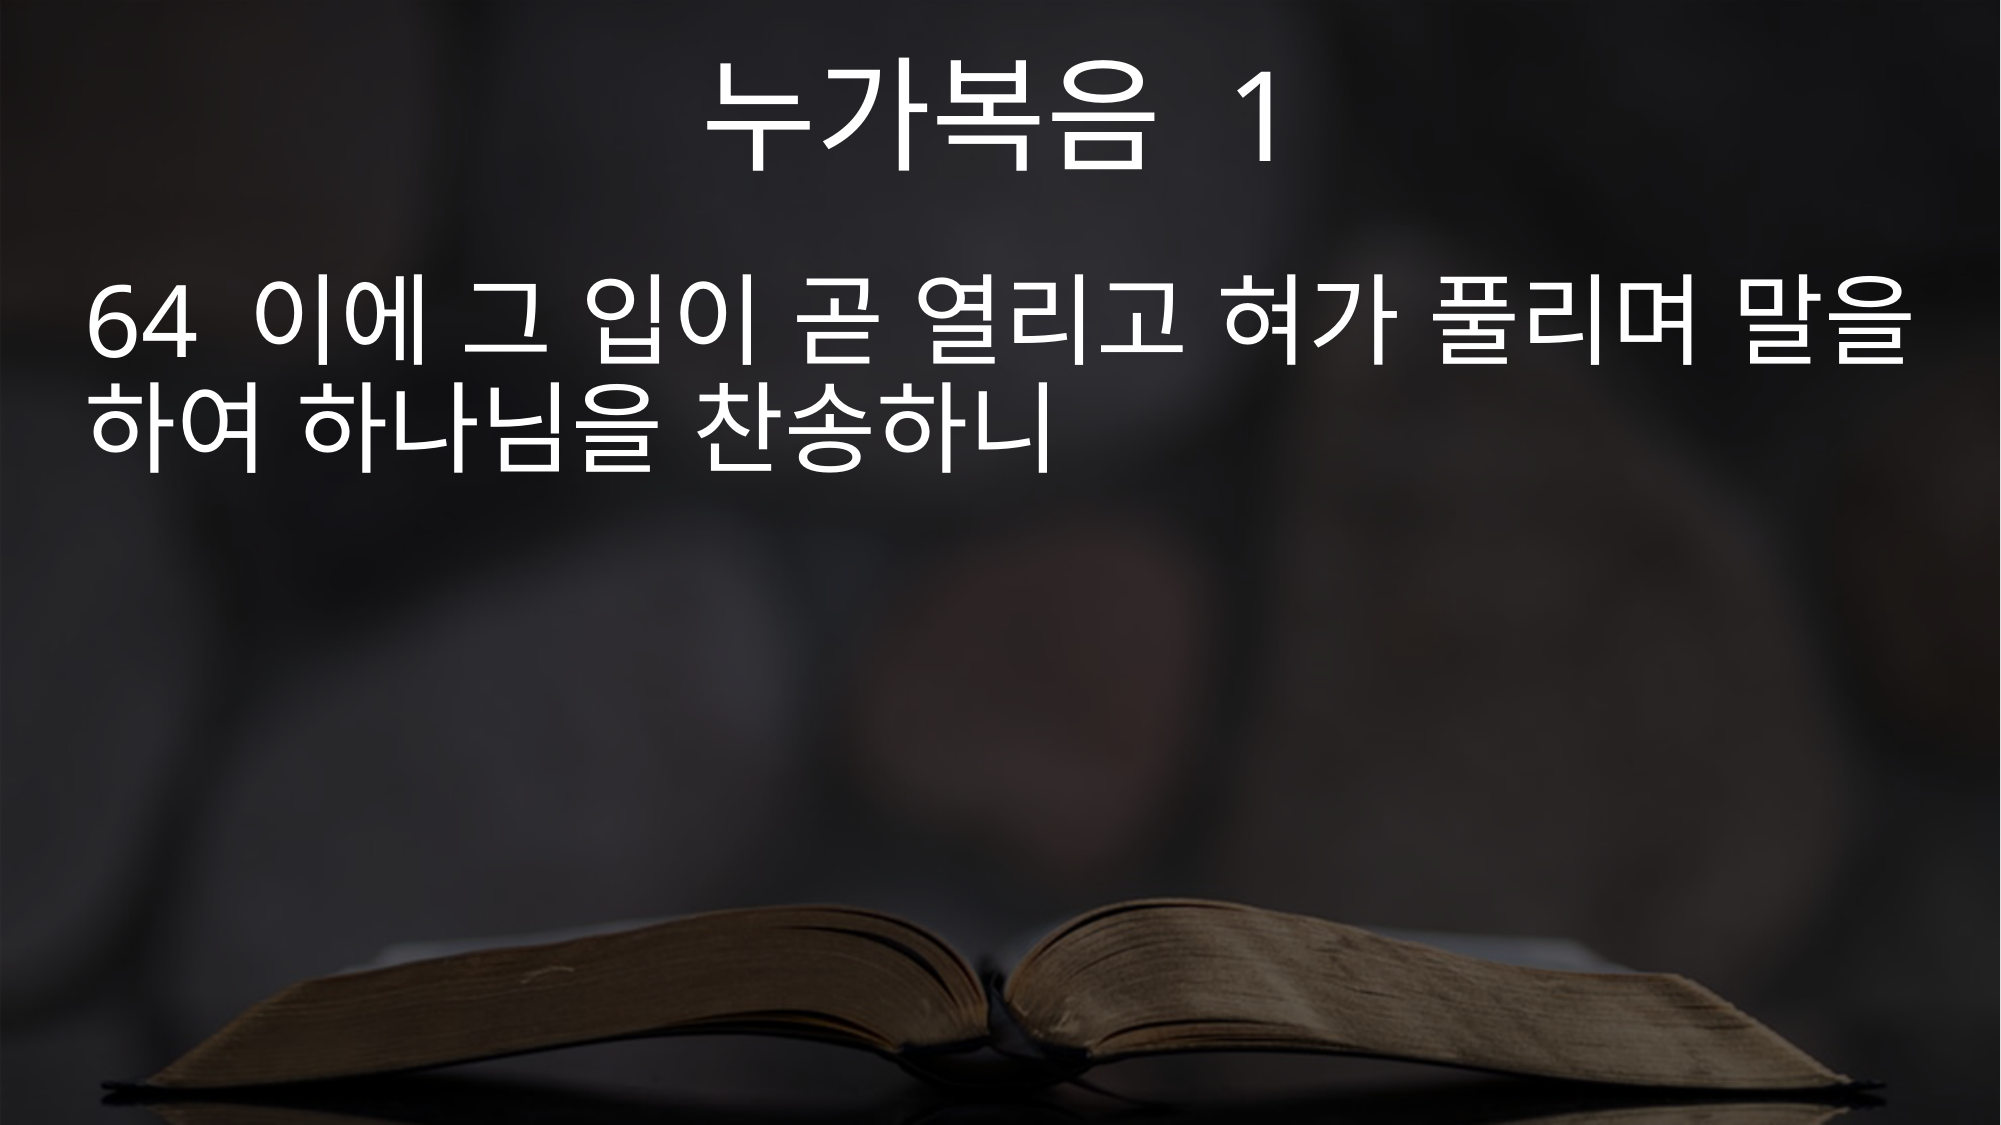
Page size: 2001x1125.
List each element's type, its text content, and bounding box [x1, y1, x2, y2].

picture [0, 0, 2001, 1125]
list 64 이에 그 입이 곧 열리고 혀가 풀리며 말을 하여 하나님을 찬송하니 [69, 263, 1953, 423]
footer 누가복음 1 [0, 32, 2000, 192]
